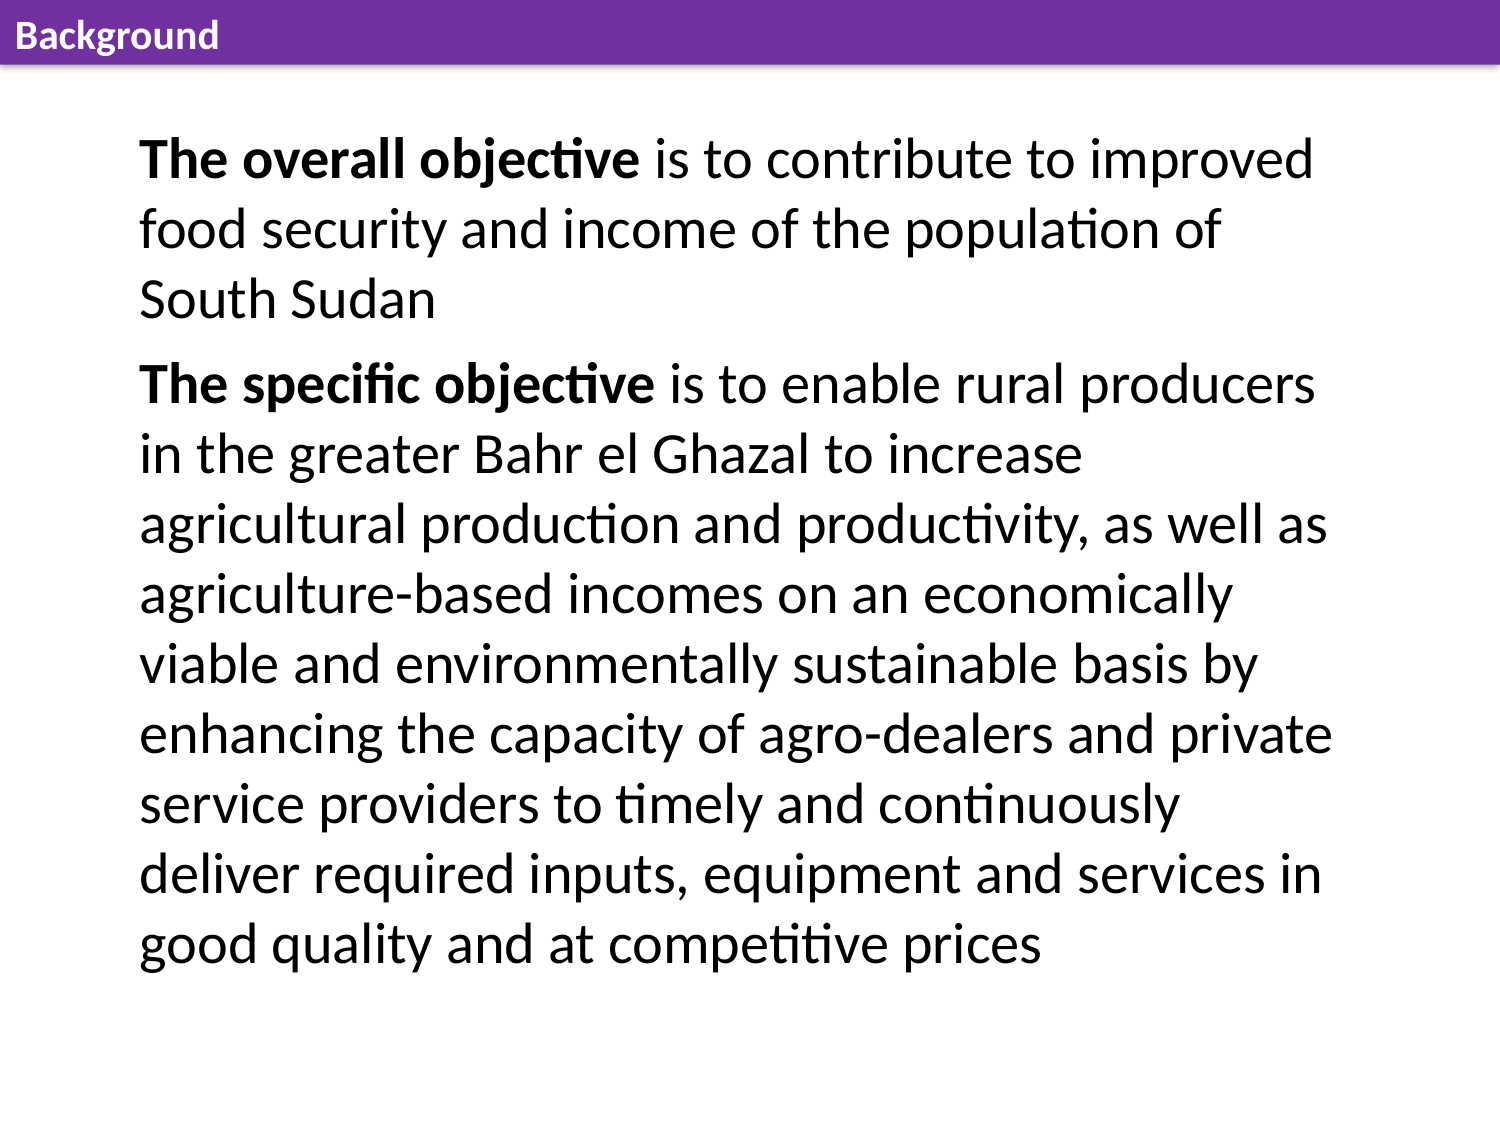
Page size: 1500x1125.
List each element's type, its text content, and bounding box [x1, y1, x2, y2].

text_box The overall objective is to contribute to improved food security and income of the population of South Sudan [125, 112, 1369, 338]
text_box Background [0, 0, 1500, 65]
text_box The specific objective is to enable rural producers in the greater Bahr el Ghazal to increase agricultural production and productivity, as well as agriculture-based incomes on an economically viable and environmentally sustainable basis by enhancing the capacity of agro-dealers and private service providers to timely and continuously deliver required inputs, equipment and services in good quality and at competitive prices [125, 338, 1369, 983]
